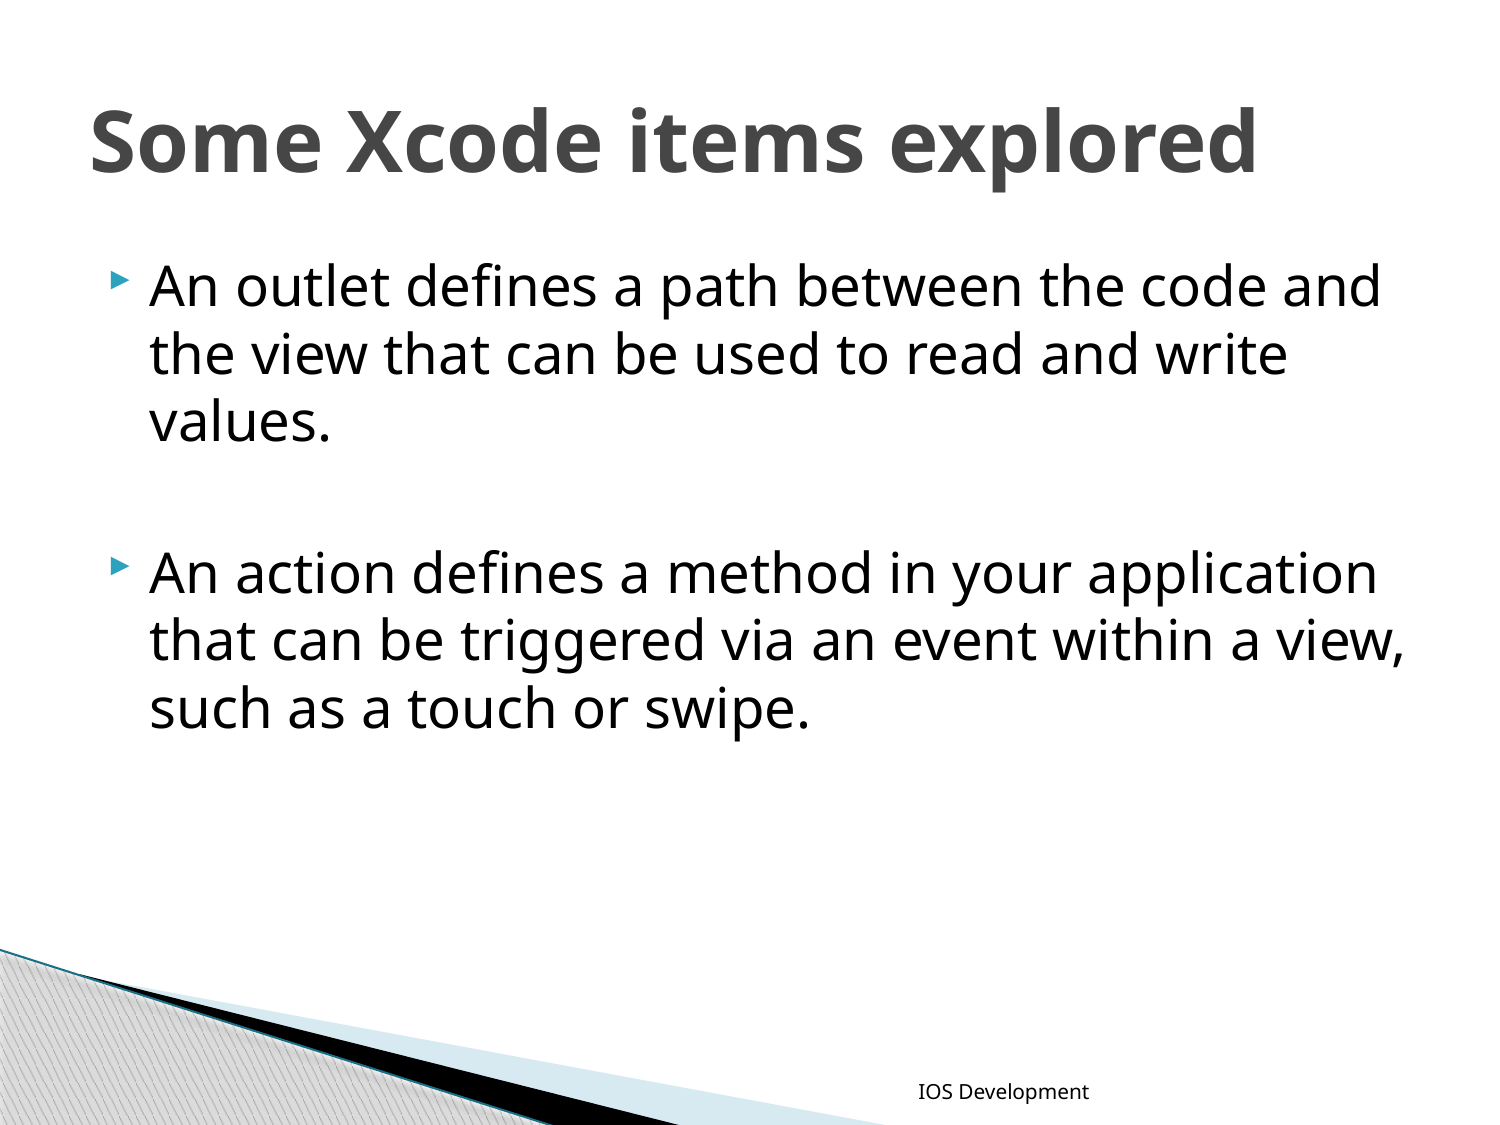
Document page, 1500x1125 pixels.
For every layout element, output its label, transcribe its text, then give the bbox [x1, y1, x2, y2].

title Some Xcode items explored [75, 45, 1425, 233]
footer IOS Development [718, 1051, 1105, 1112]
list An outlet defines a path between the code and the view that can be used to read and write values. An action defines a method in your application that can be triggered via an event within a view, such as a touch or swipe. [75, 243, 1425, 986]
